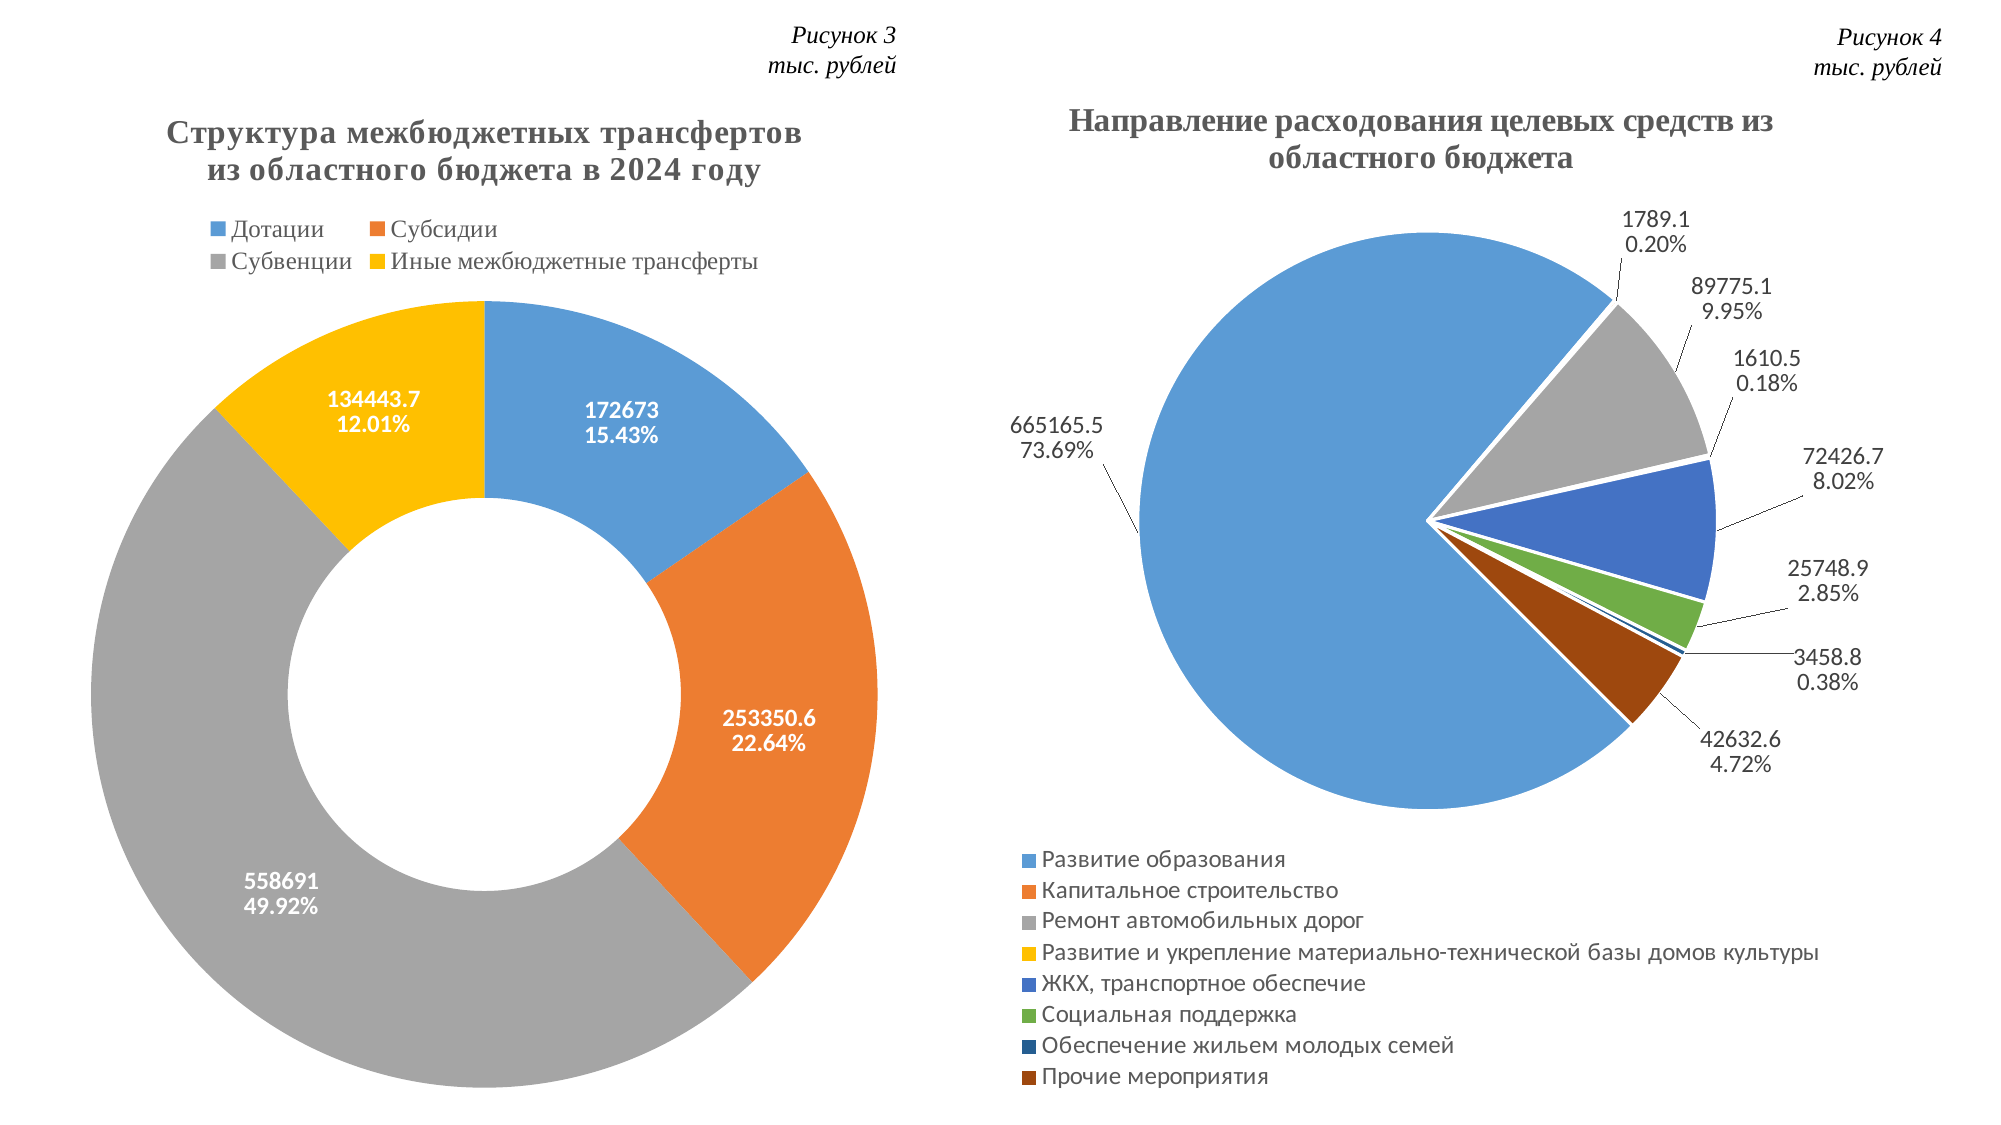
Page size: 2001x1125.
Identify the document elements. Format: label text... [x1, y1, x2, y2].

chart [58, 62, 1958, 1109]
text_box Рисунок 3 тыс. рублей [0, 11, 912, 86]
text_box Рисунок 4 тыс. рублей [957, 12, 1957, 62]
